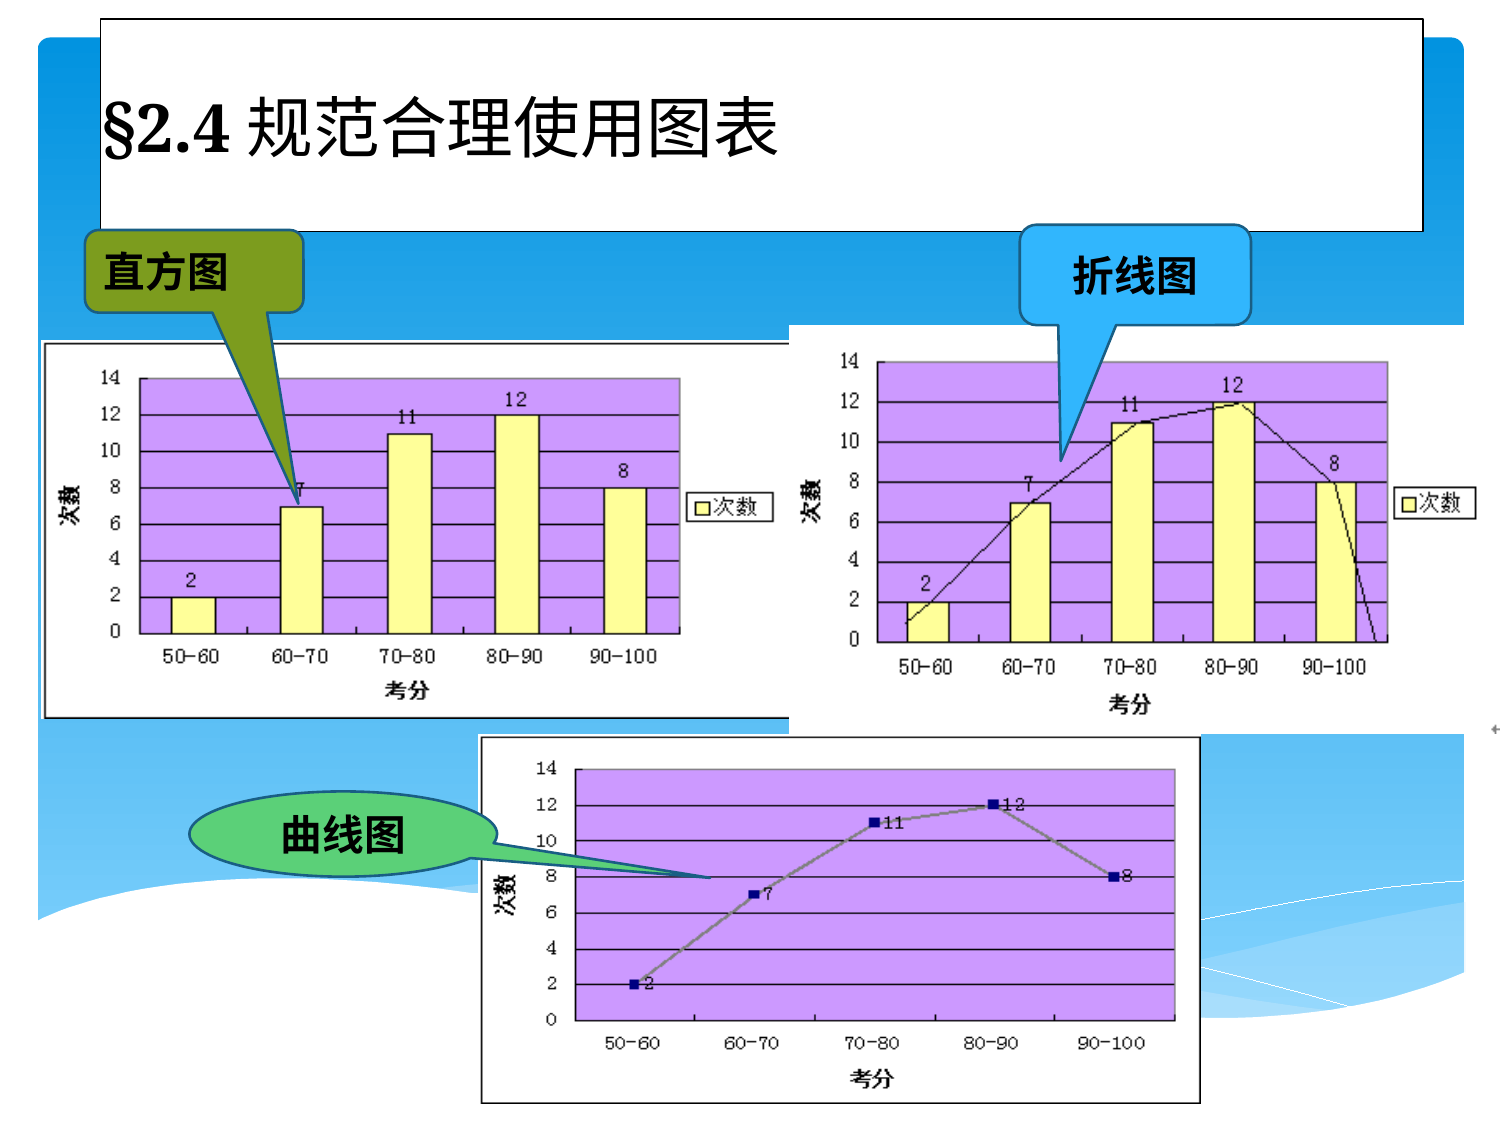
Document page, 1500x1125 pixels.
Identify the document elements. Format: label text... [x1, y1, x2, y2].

text_box 折线图 [1018, 223, 1253, 323]
text_box 直方图 [83, 228, 305, 338]
title §2.4规范合理使用图表图表 [100, 19, 1424, 232]
picture [41, 324, 1500, 1105]
text_box 曲线图 [188, 790, 472, 878]
